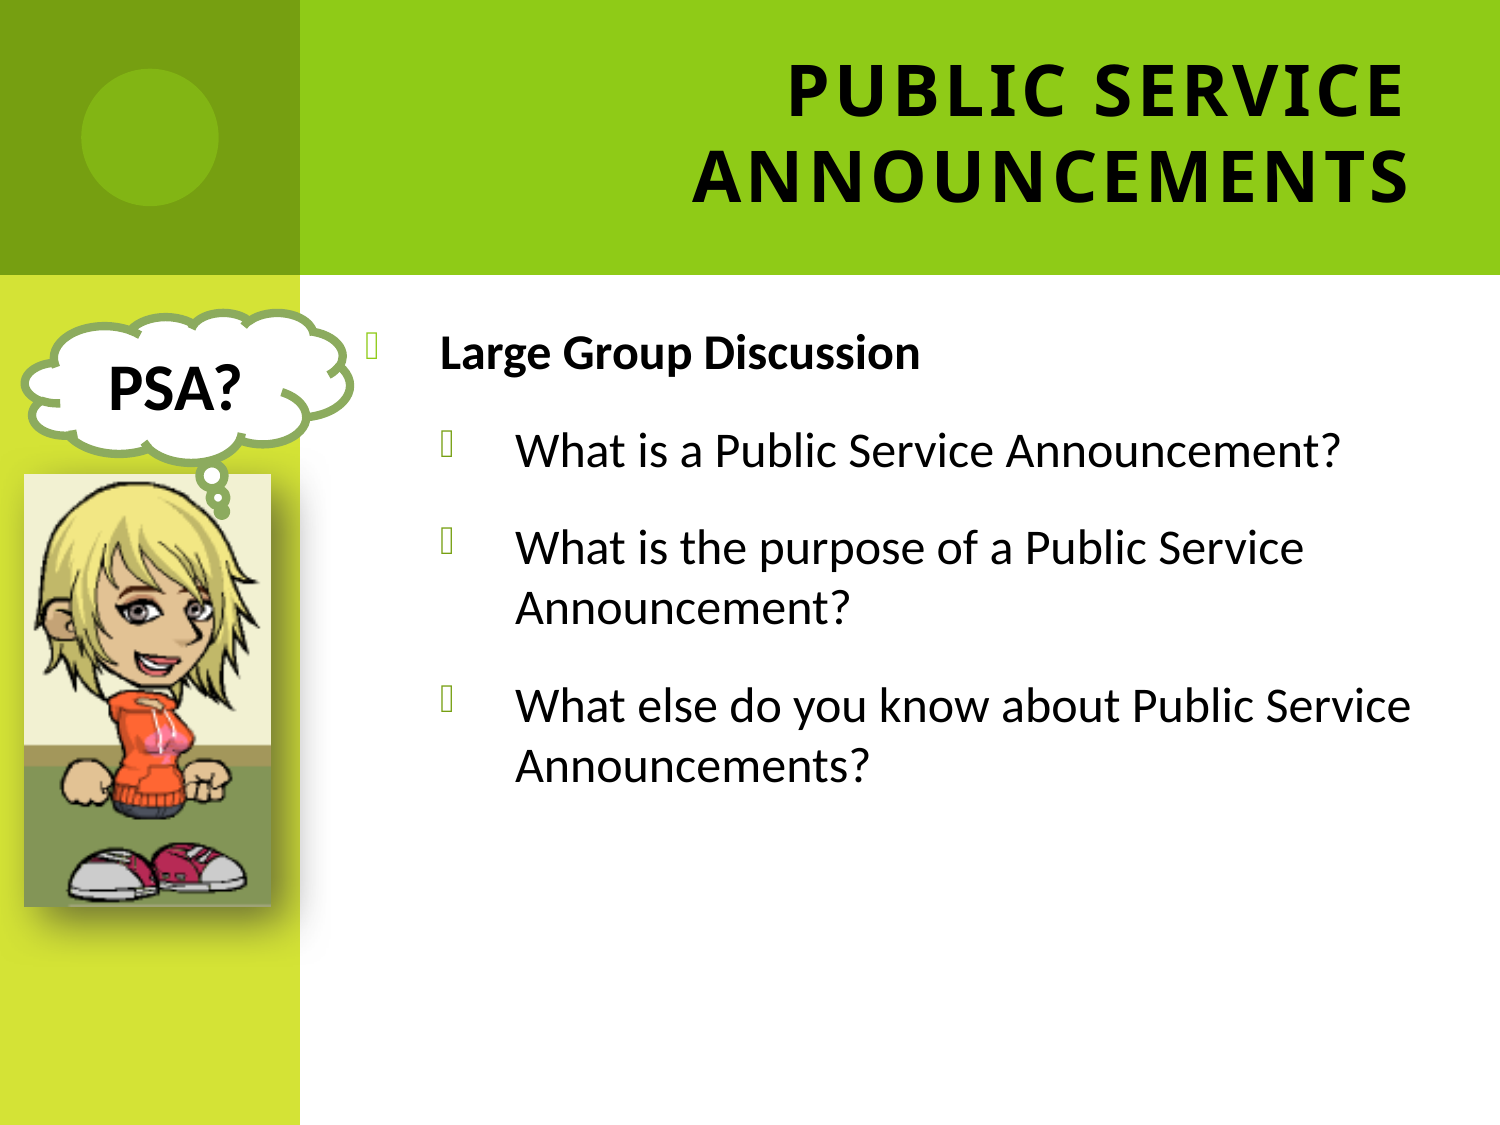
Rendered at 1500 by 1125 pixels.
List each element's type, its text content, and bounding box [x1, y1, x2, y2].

title Public Service Announcements [399, 37, 1425, 225]
list Large Group Discussion What is a Public Service Announcement? What is the purpose of a Public Service Announcement? What else do you know about Public Service Announcements? [350, 312, 1450, 980]
text_box PSA? [20, 308, 355, 468]
picture [24, 474, 271, 907]
